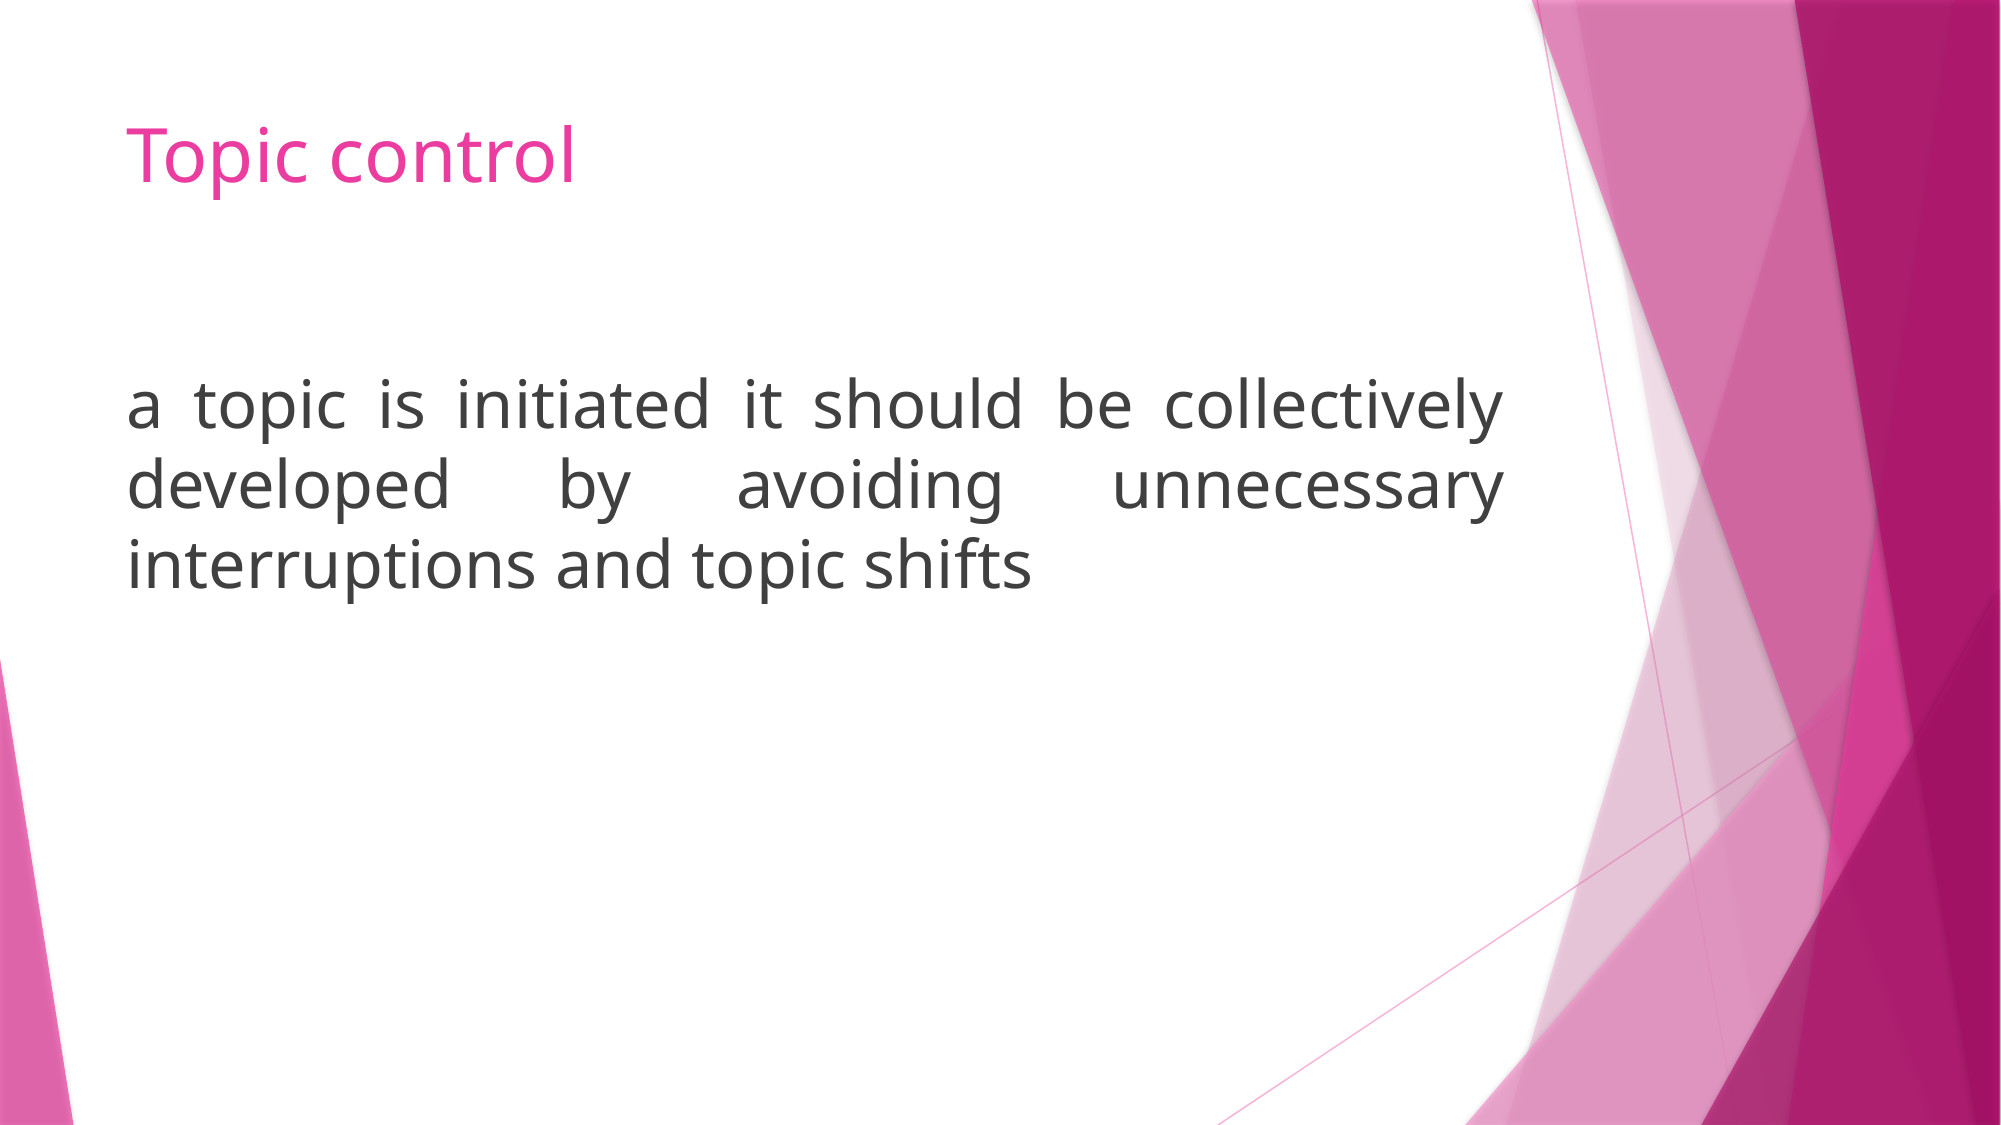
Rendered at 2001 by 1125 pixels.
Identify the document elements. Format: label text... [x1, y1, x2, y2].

title Topic control [111, 99, 1522, 317]
list a topic is initiated it should be collectively developed by avoiding unnecessary interruptions and topic shifts [111, 354, 1522, 992]
